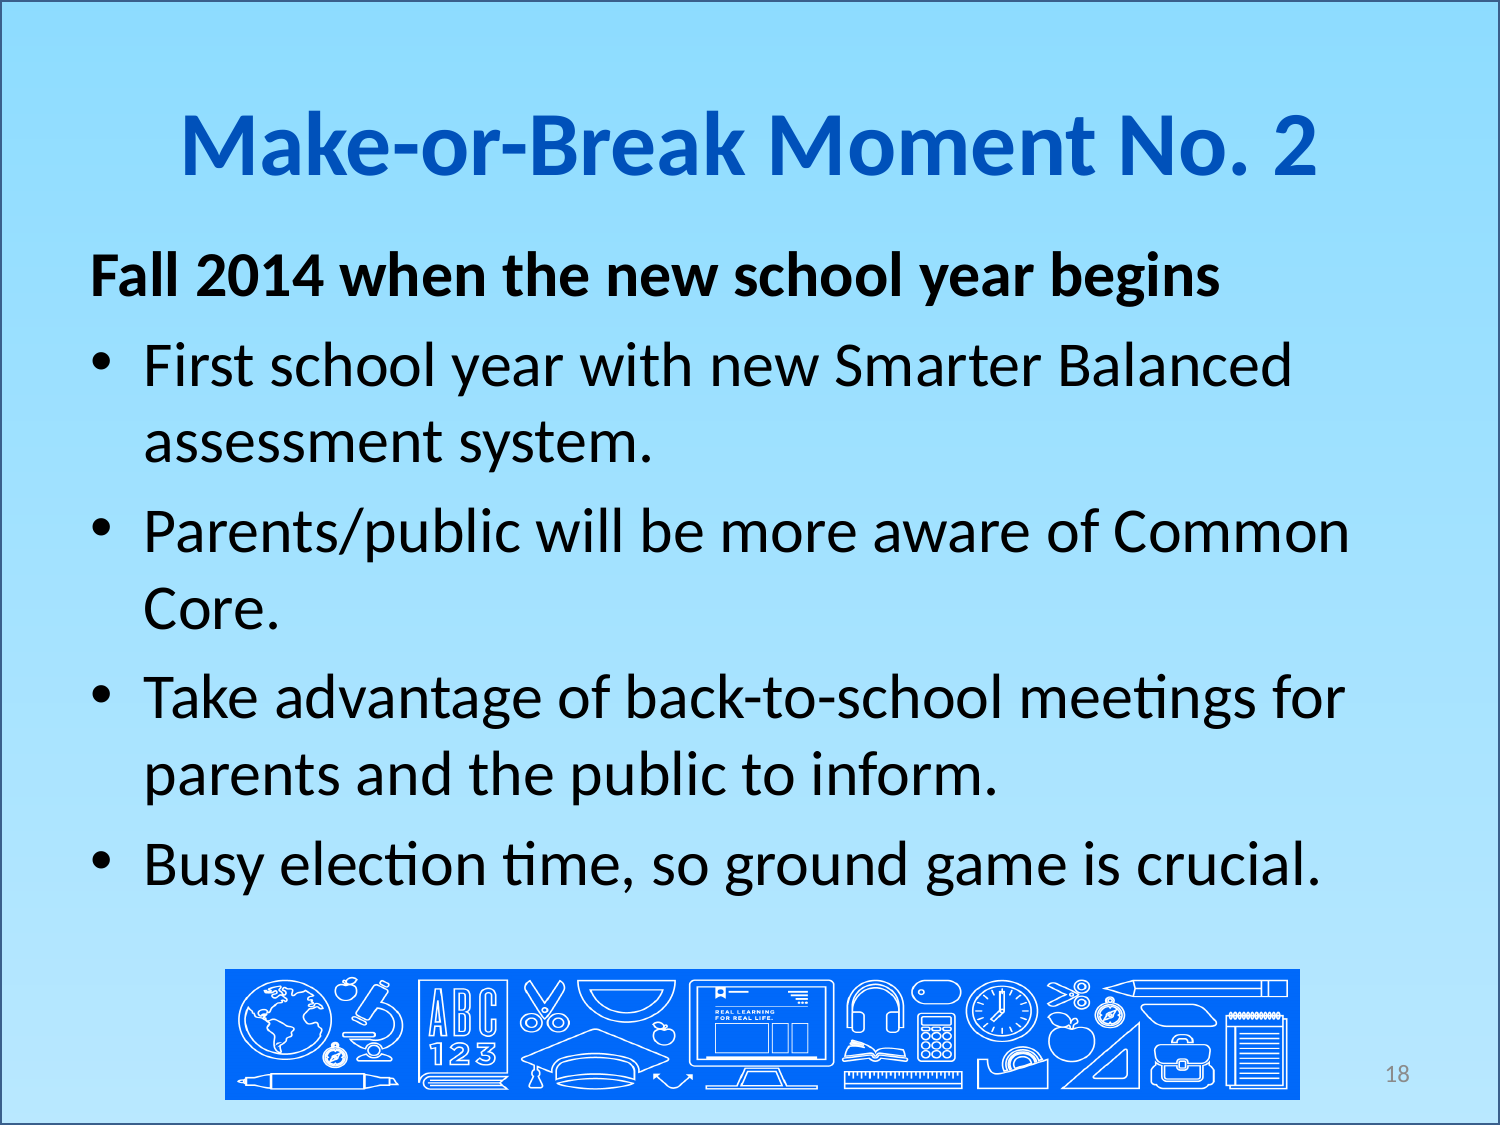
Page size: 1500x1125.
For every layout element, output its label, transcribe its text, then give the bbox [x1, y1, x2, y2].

title Make-or-Break Moment No. 2 [75, 45, 1425, 224]
slide_number 18 [1074, 1042, 1425, 1103]
picture [225, 969, 1300, 1100]
list Fall 2014 when the new school year begins First school year with new Smarter Balanced assessment system. Parents/public will be more aware of Common Core. Take advantage of back-to-school meetings for parents and the public to inform. Busy election time, so ground game is crucial. [75, 224, 1425, 913]
